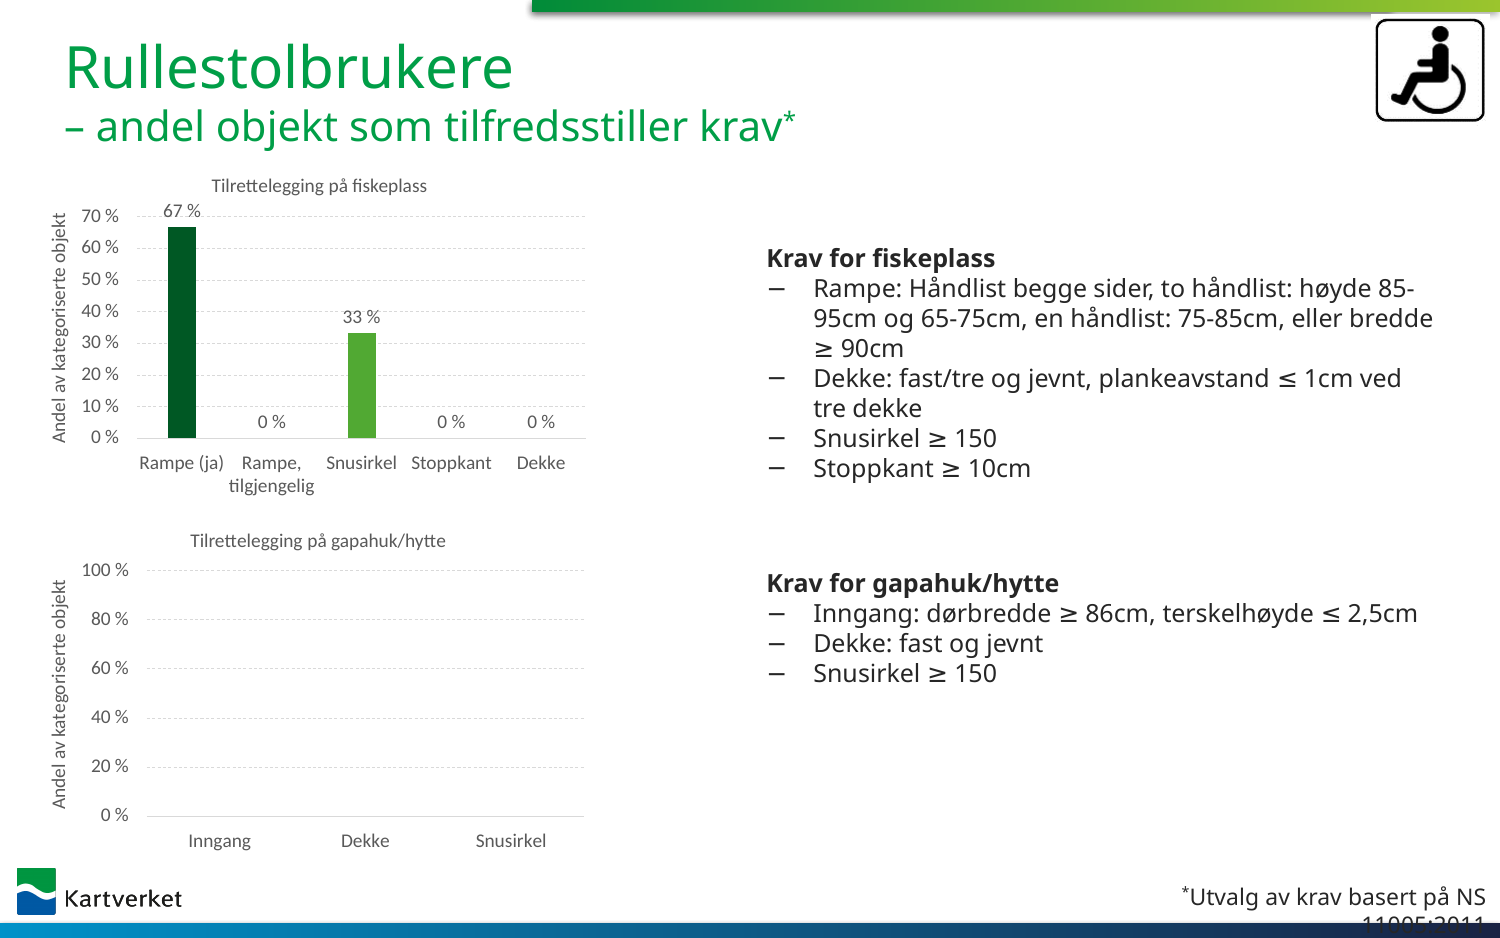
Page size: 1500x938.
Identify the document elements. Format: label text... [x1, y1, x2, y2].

text_box Krav for gapahuk/hytte Inngang: dørbredde ≥ 86cm, terskelhøyde ≤ 2,5cm Dekke: fast og jevnt Snusirkel ≥ 150 [751, 560, 1452, 695]
text_box Krav for fiskeplass Rampe: Håndlist begge sider, to håndlist: høyde 85-95cm og 65-75cm, en håndlist: 75-85cm, eller bredde ≥ 90cm Dekke: fast/tre og jevnt, plankeavstand ≤ 1cm ved tre dekke Snusirkel ≥ 150 Stoppkant ≥ 10cm [751, 235, 1452, 490]
text_box Rullestolbrukere – andel objekt som tilfredsstiller krav* [49, 29, 1431, 158]
picture [1371, 13, 1491, 127]
picture [41, 166, 598, 505]
picture [41, 520, 596, 859]
text_box *Utvalg av krav basert på NS 11005:2011 [1068, 873, 1500, 938]
